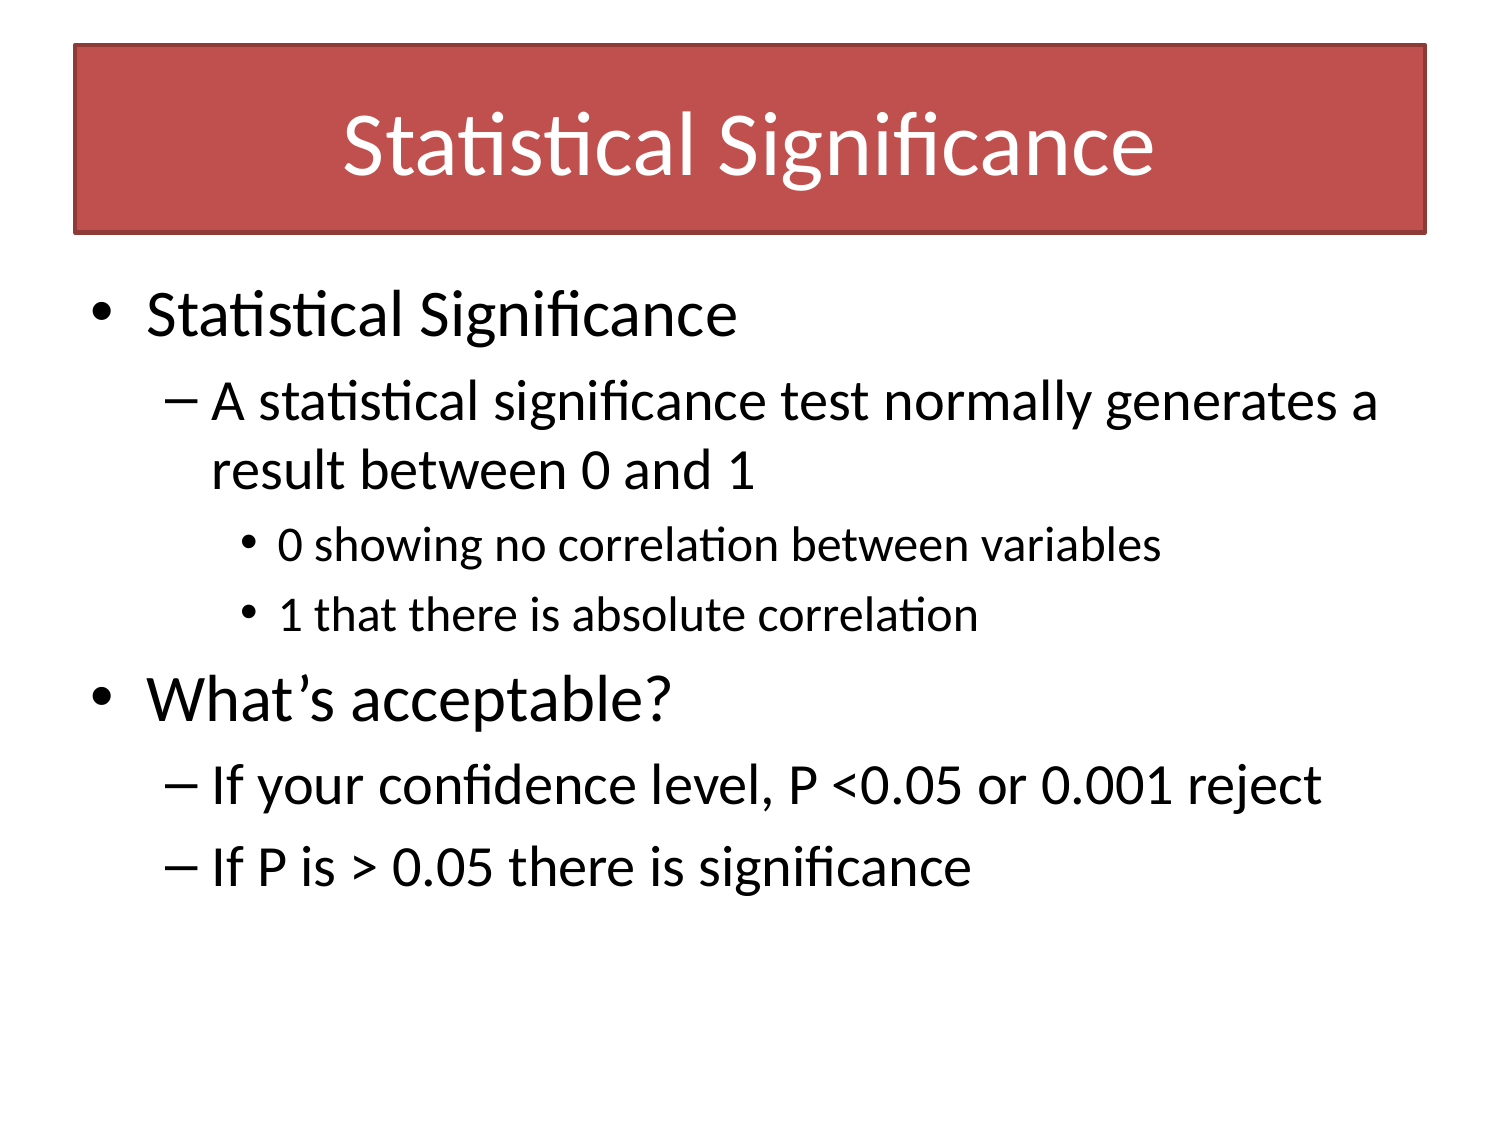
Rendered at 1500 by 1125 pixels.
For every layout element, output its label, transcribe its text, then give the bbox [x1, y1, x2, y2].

list Statistical Significance A statistical significance test normally generates a result between 0 and 1 0 showing no correlation between variables 1 that there is absolute correlation What’s acceptable? If your confidence level, P <0.05 or 0.001 reject If P is > 0.05 there is significance [75, 262, 1425, 1005]
title Statistical Significance [73, 43, 1427, 235]
